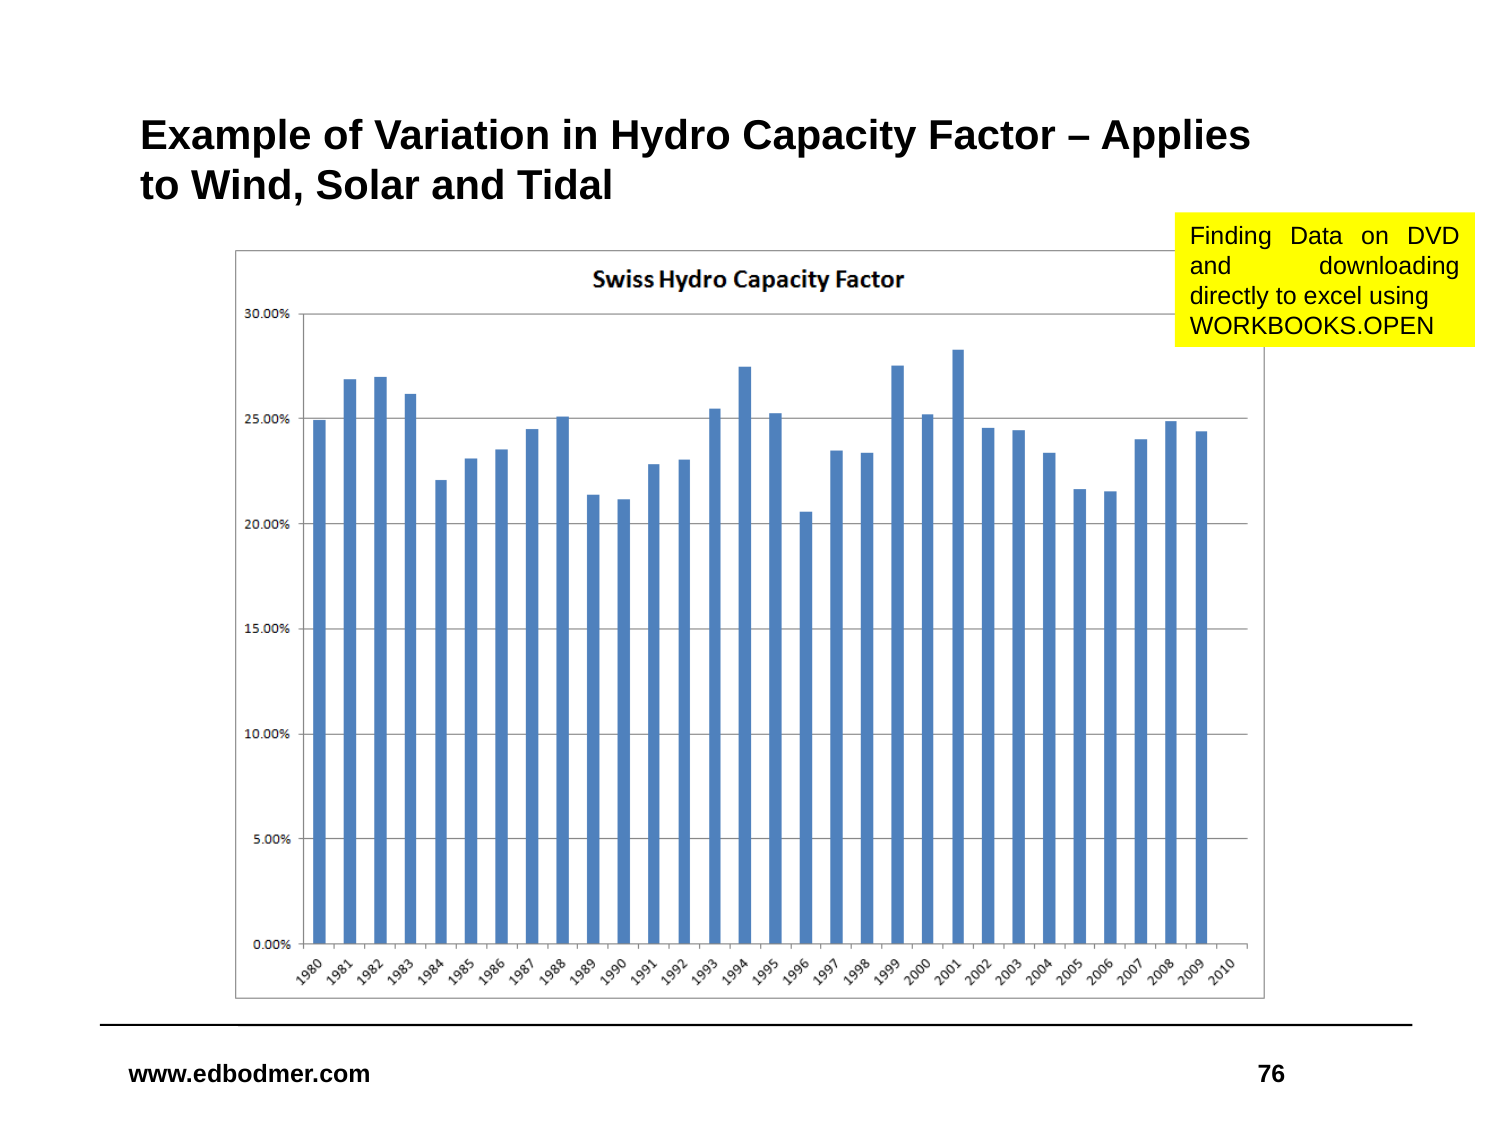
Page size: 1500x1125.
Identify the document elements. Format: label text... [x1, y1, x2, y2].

text_box Finding Data on DVD and downloading directly to excel using WORKBOOKS.OPEN [1174, 212, 1475, 347]
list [233, 249, 1267, 1001]
title Example of Variation in Hydro Capacity Factor – Applies to Wind, Solar and Tidal [125, 99, 1288, 225]
